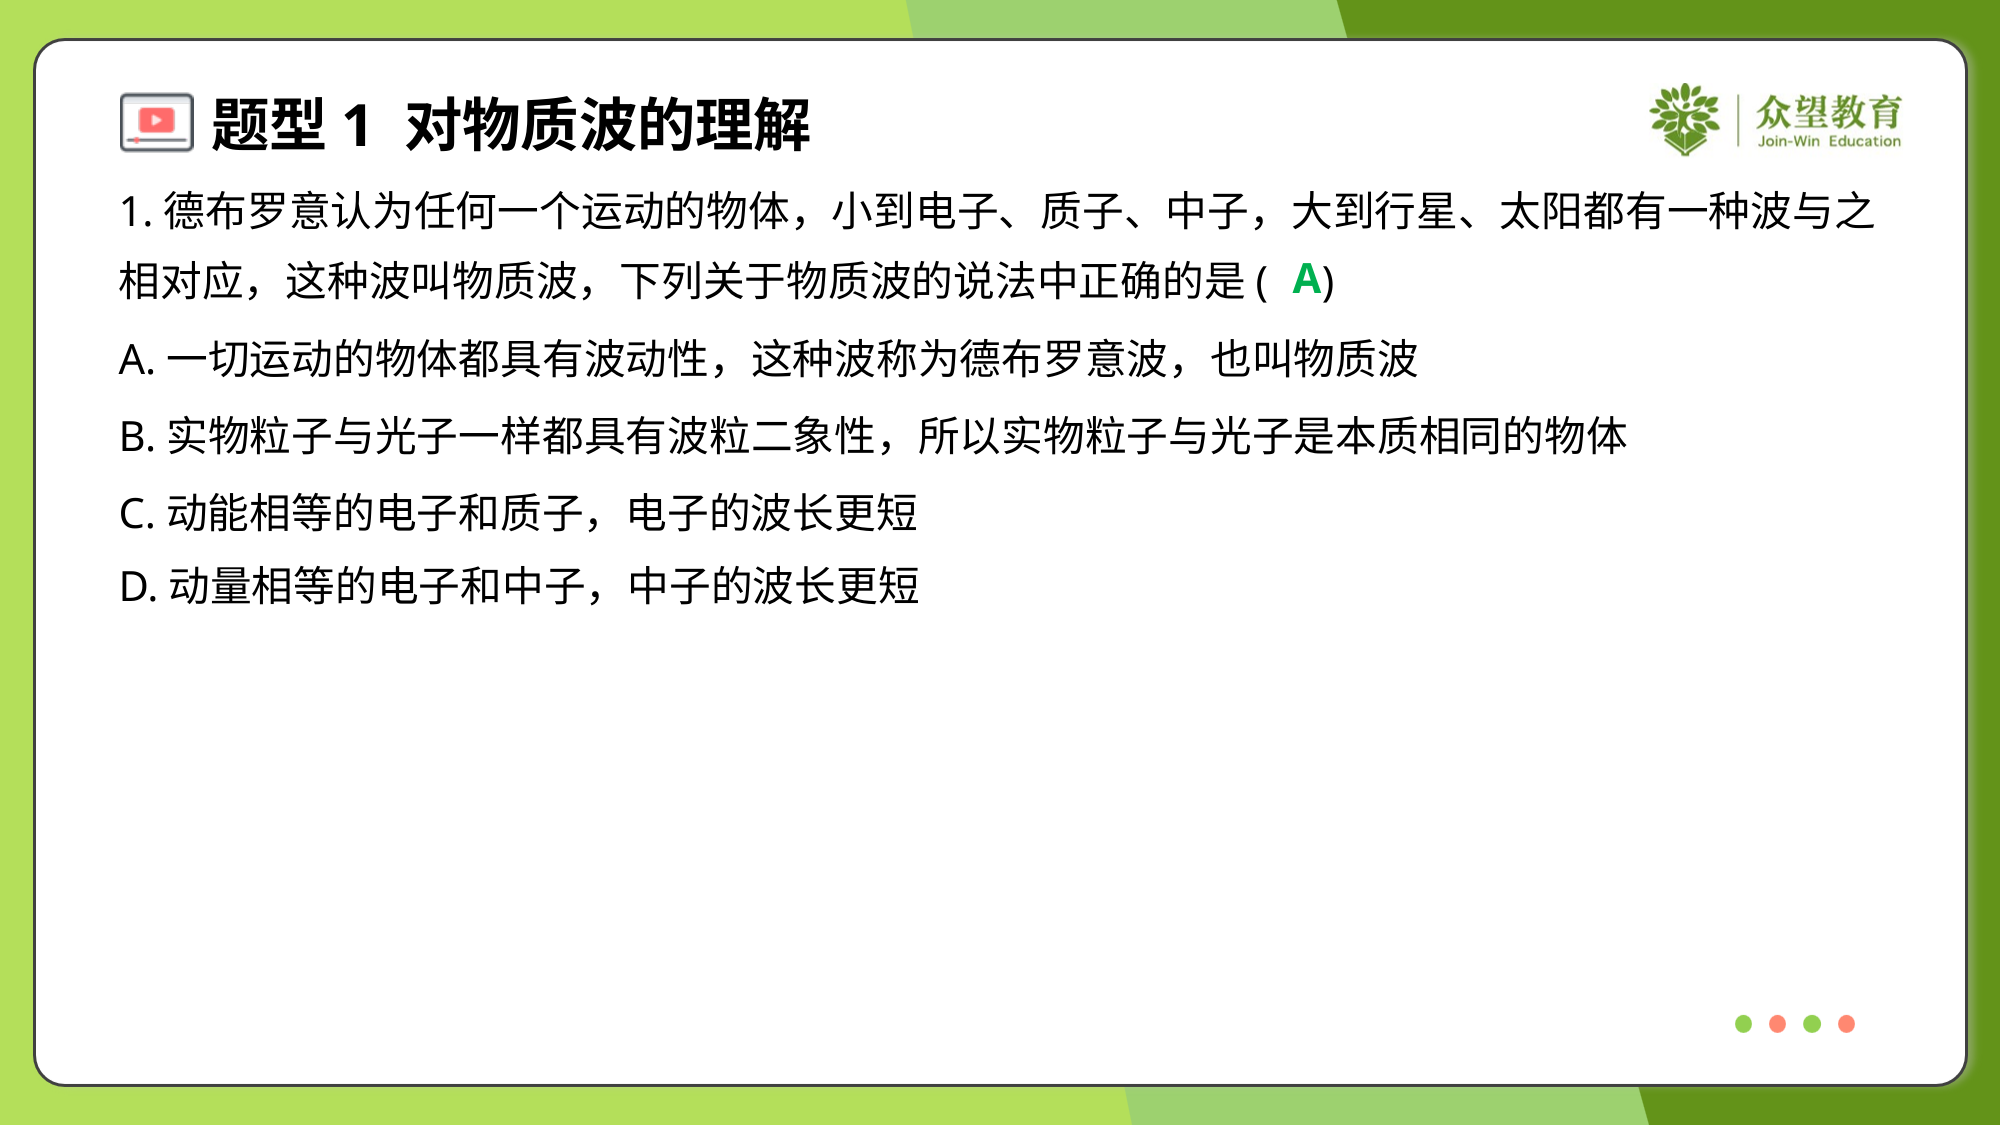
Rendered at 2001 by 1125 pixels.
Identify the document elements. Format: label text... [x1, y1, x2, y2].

text_box A.一切运动的物体都具有波动性，这种波称为德布罗意波，也叫物质波 B.实物粒子与光子一样都具有波粒二象性，所以实物粒子与光子是本质相同的物体 C.动能相等的电子和质子，电子的波长更短 D.动量相等的电子和中子，中子的波长更短 [118, 307, 1883, 603]
text_box A [1276, 231, 1338, 296]
picture [0, 0, 2000, 1125]
text_box 1.德布罗意认为任何一个运动的物体，小到电子、质子、中子，大到行星、太阳都有一种波与之 相对应，这种波叫物质波，下列关于物质波的说法中正确的是( ) [118, 159, 1883, 298]
